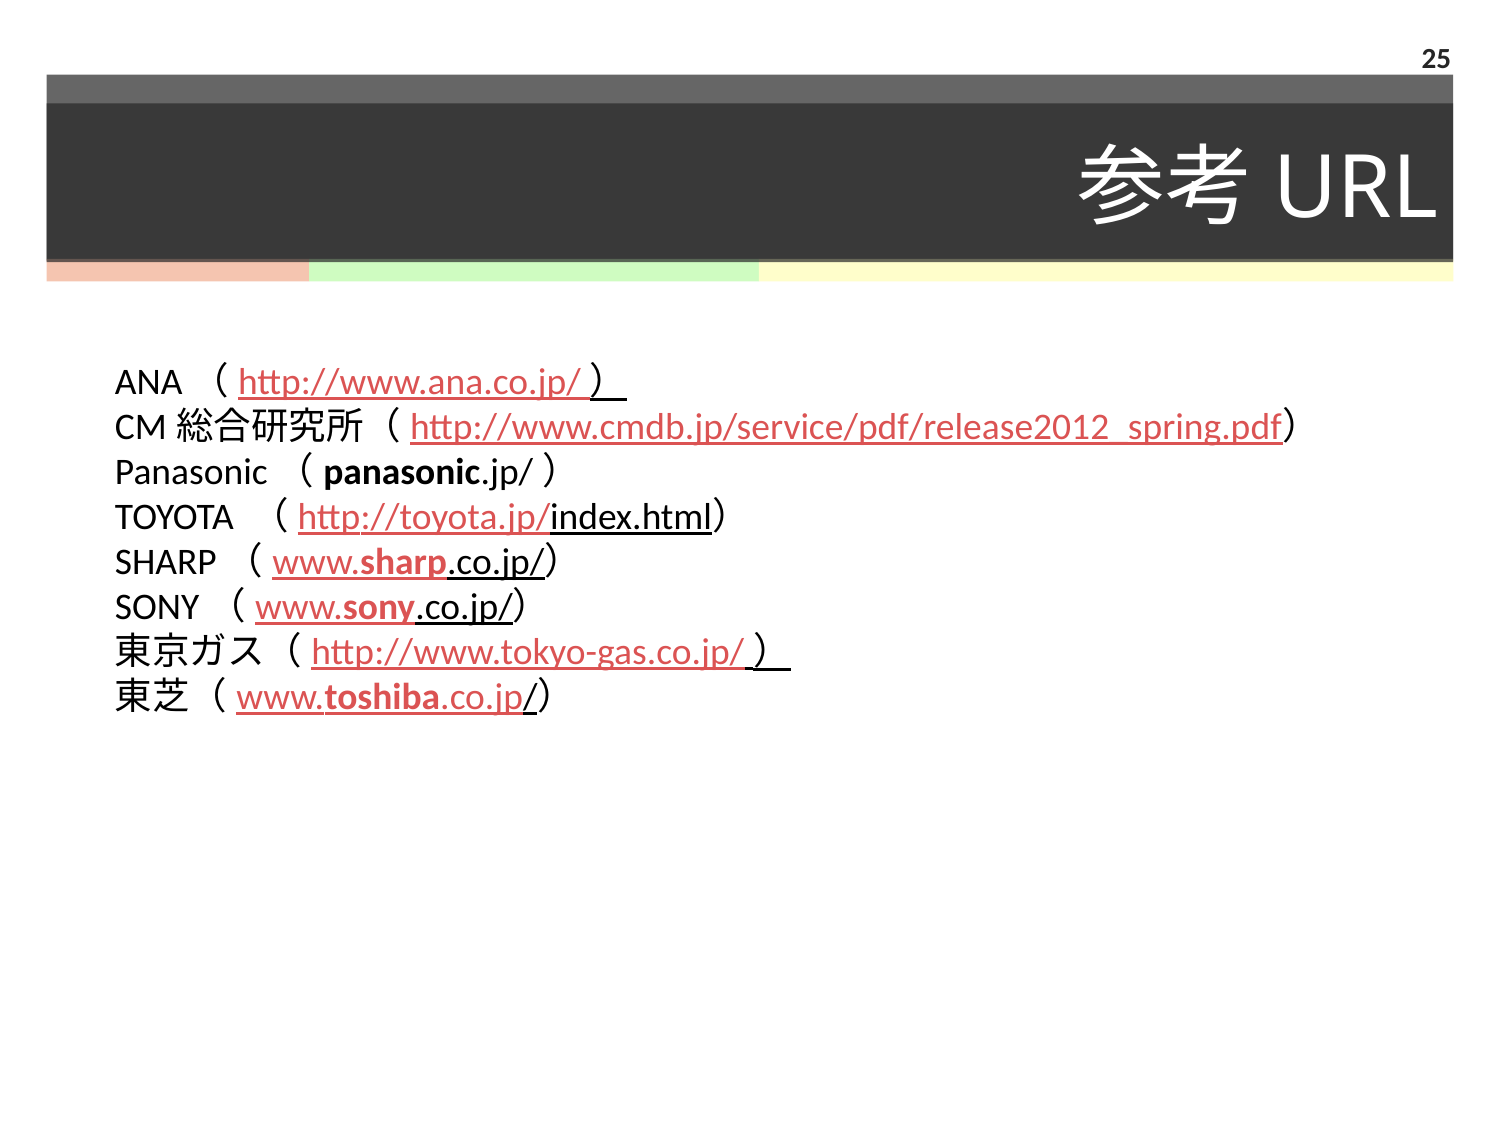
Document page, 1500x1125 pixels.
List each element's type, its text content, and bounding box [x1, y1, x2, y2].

slide_number 25 [1362, 27, 1467, 87]
title 参考URL [46, 103, 1454, 263]
text_box ANA（http://www.ana.co.jp/ ） CM総合研究所（http://www.cmdb.jp/service/pdf/release2012_spring.pdf） Panasonic（panasonic.jp/） TOYOTA （http://toyota.jp/index.html） SHARP（www.sharp.co.jp/） SONY（www.sony.co.jp/） 東京ガス（http://www.tokyo-gas.co.jp/ ） 東芝（www.toshiba.co.jp/） [100, 349, 1365, 725]
